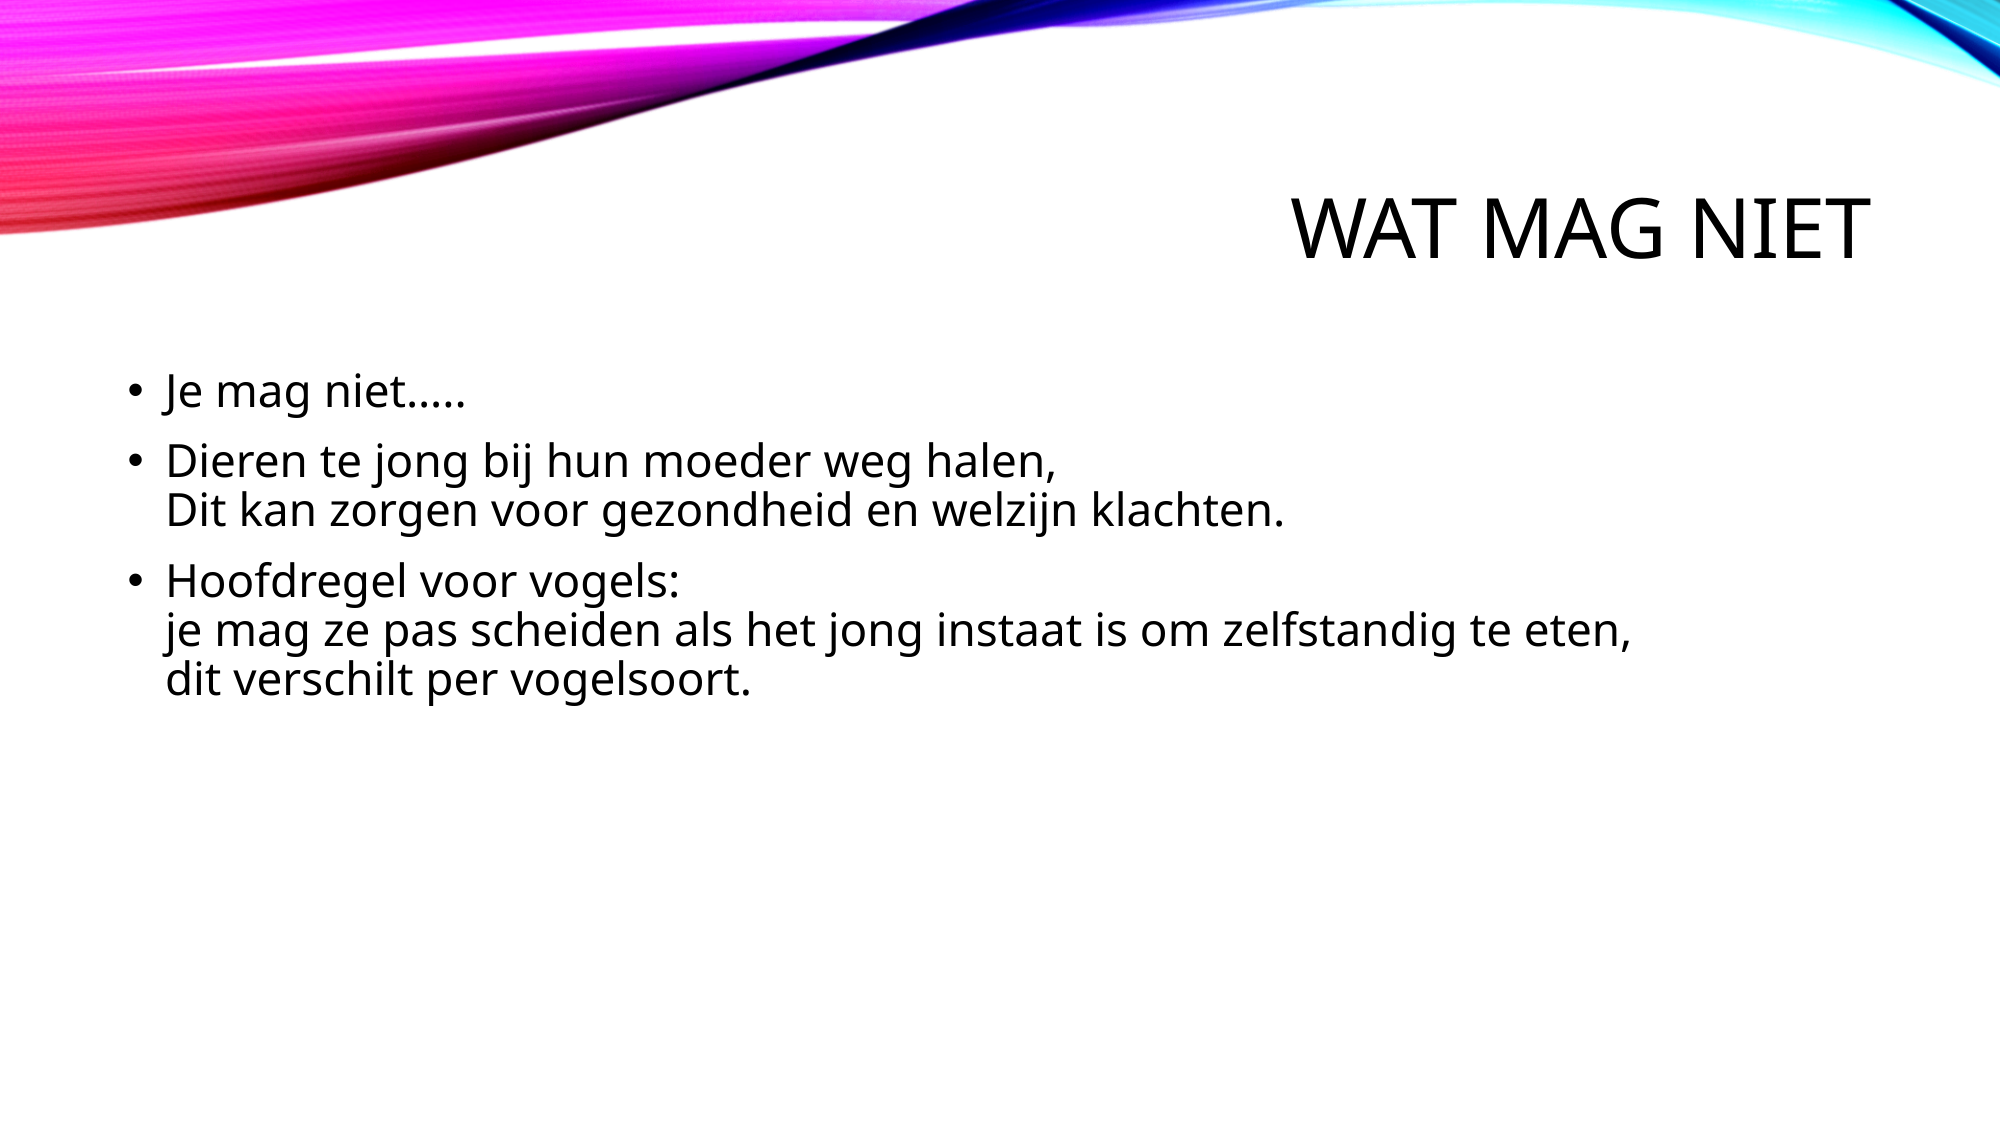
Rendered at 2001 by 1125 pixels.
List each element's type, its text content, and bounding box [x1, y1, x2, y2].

title Wat mag niet [474, 125, 1888, 338]
picture [0, 0, 2000, 237]
picture [1910, 0, 2000, 45]
picture [1890, 0, 2000, 75]
list Je mag niet….. Dieren te jong bij hun moeder weg halen, Dit kan zorgen voor gezondheid en welzijn klachten. Hoofdregel voor vogels: je mag ze pas scheiden als het jong instaat is om zelfstandig te eten, dit verschilt per vogelsoort. [112, 360, 1888, 1021]
